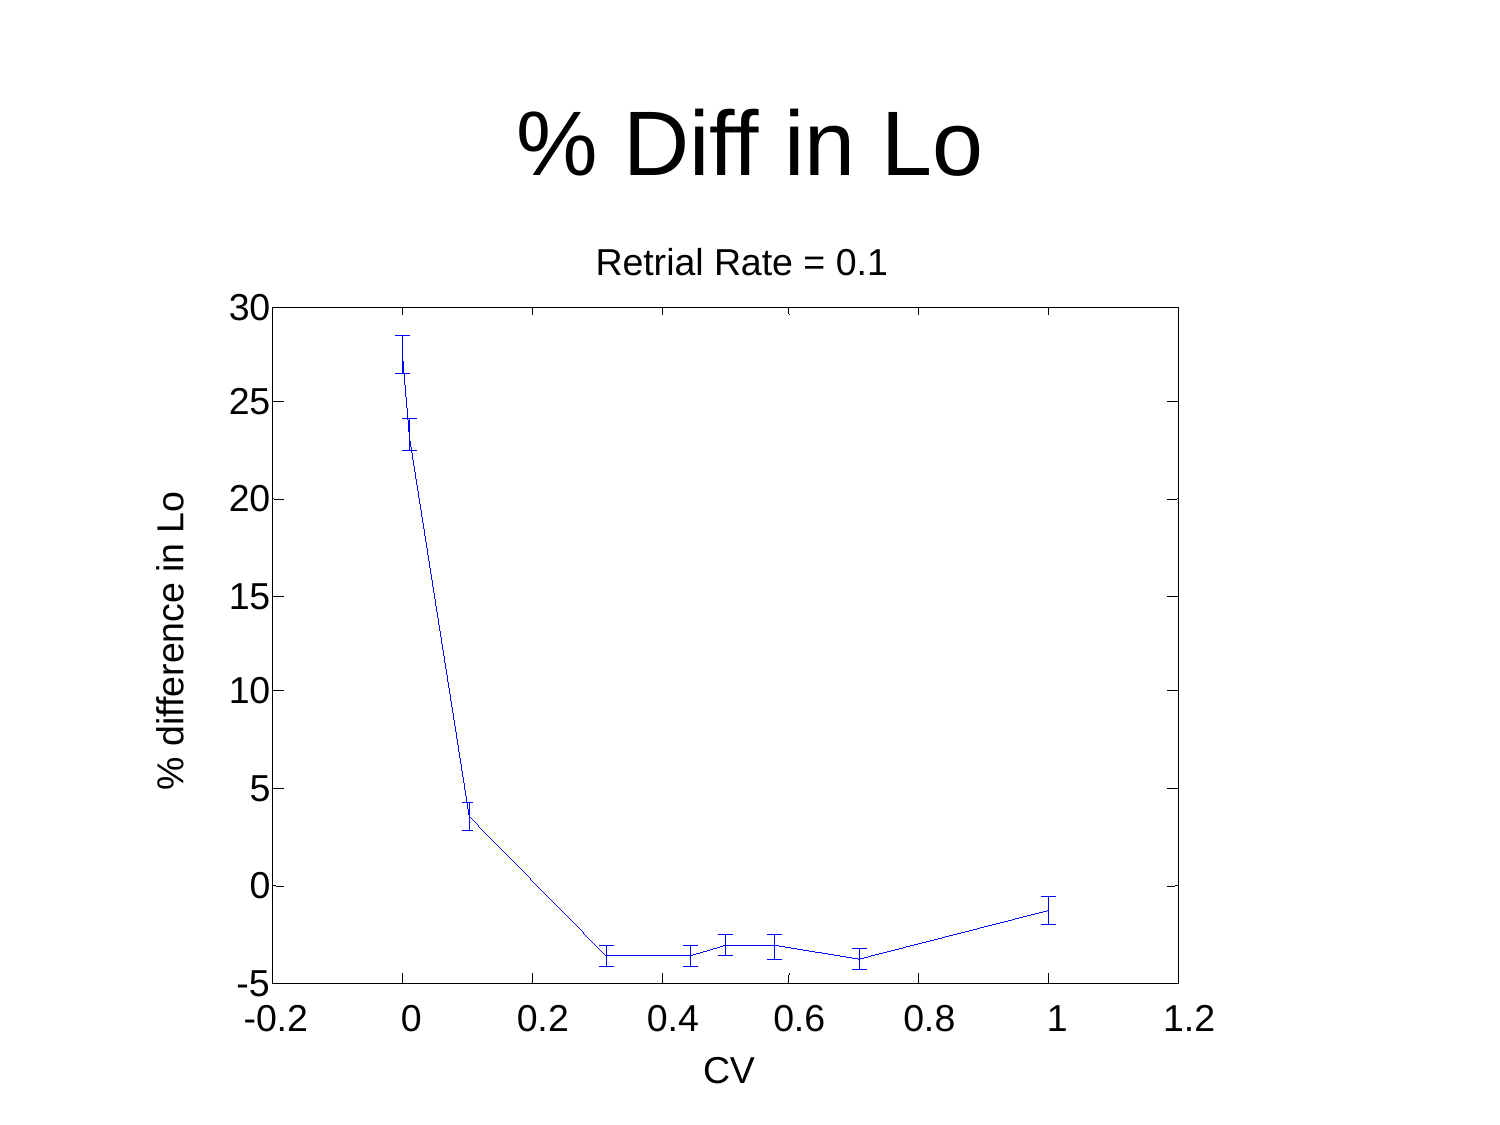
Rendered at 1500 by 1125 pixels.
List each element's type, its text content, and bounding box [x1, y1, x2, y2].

title % Diff in Lo [74, 44, 1426, 233]
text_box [124, 237, 1288, 1106]
